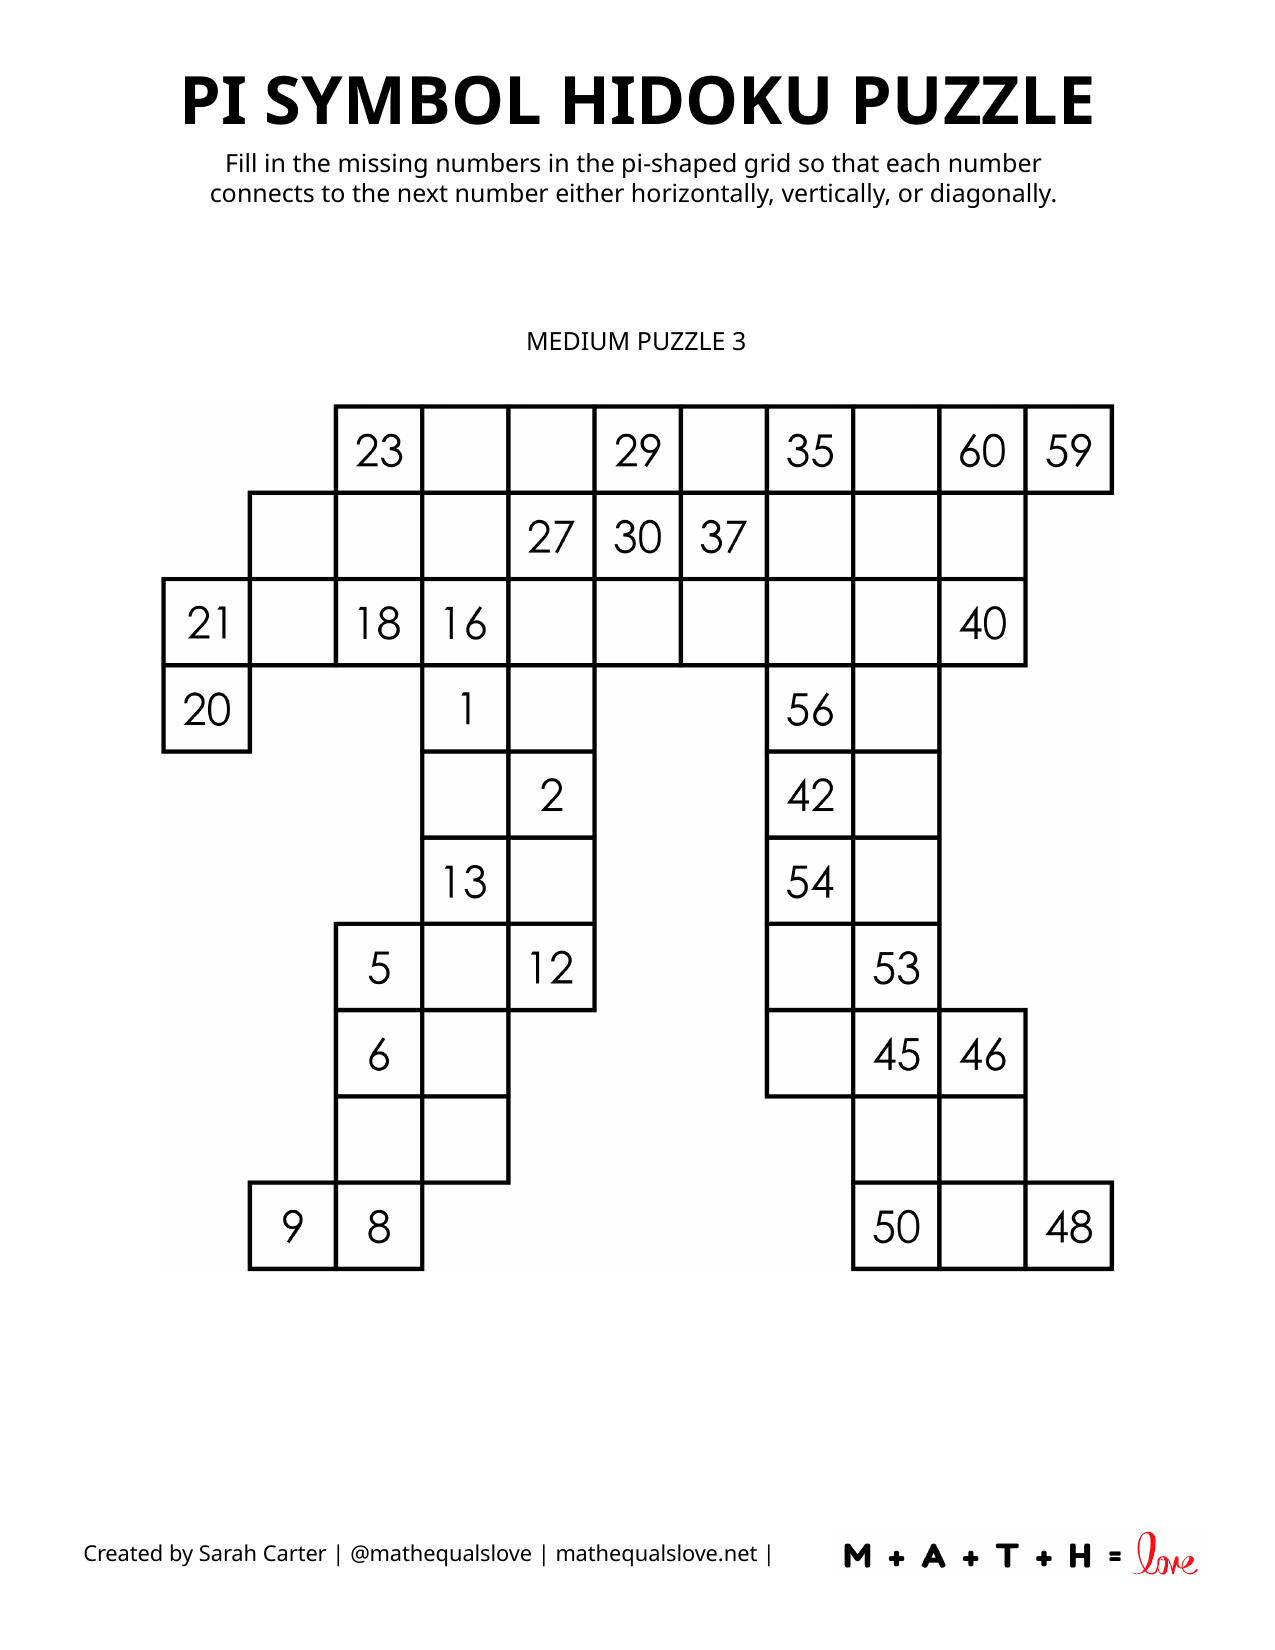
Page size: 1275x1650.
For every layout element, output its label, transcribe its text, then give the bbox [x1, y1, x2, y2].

text_box Fill in the missing numbers in the pi-shaped grid so that each number connects to the next number either horizontally, vertically, or diagonally. [0, 140, 1275, 216]
text_box MEDIUM PUZZLE 3 [158, 324, 1115, 376]
text_box PI SYMBOL HIDOKU PUZZLE [66, 50, 1211, 140]
picture [158, 401, 1117, 1273]
text_box Created by Sarah Carter | @mathequalslove | mathequalslove.net | [68, 1532, 830, 1574]
picture [830, 1528, 1207, 1580]
